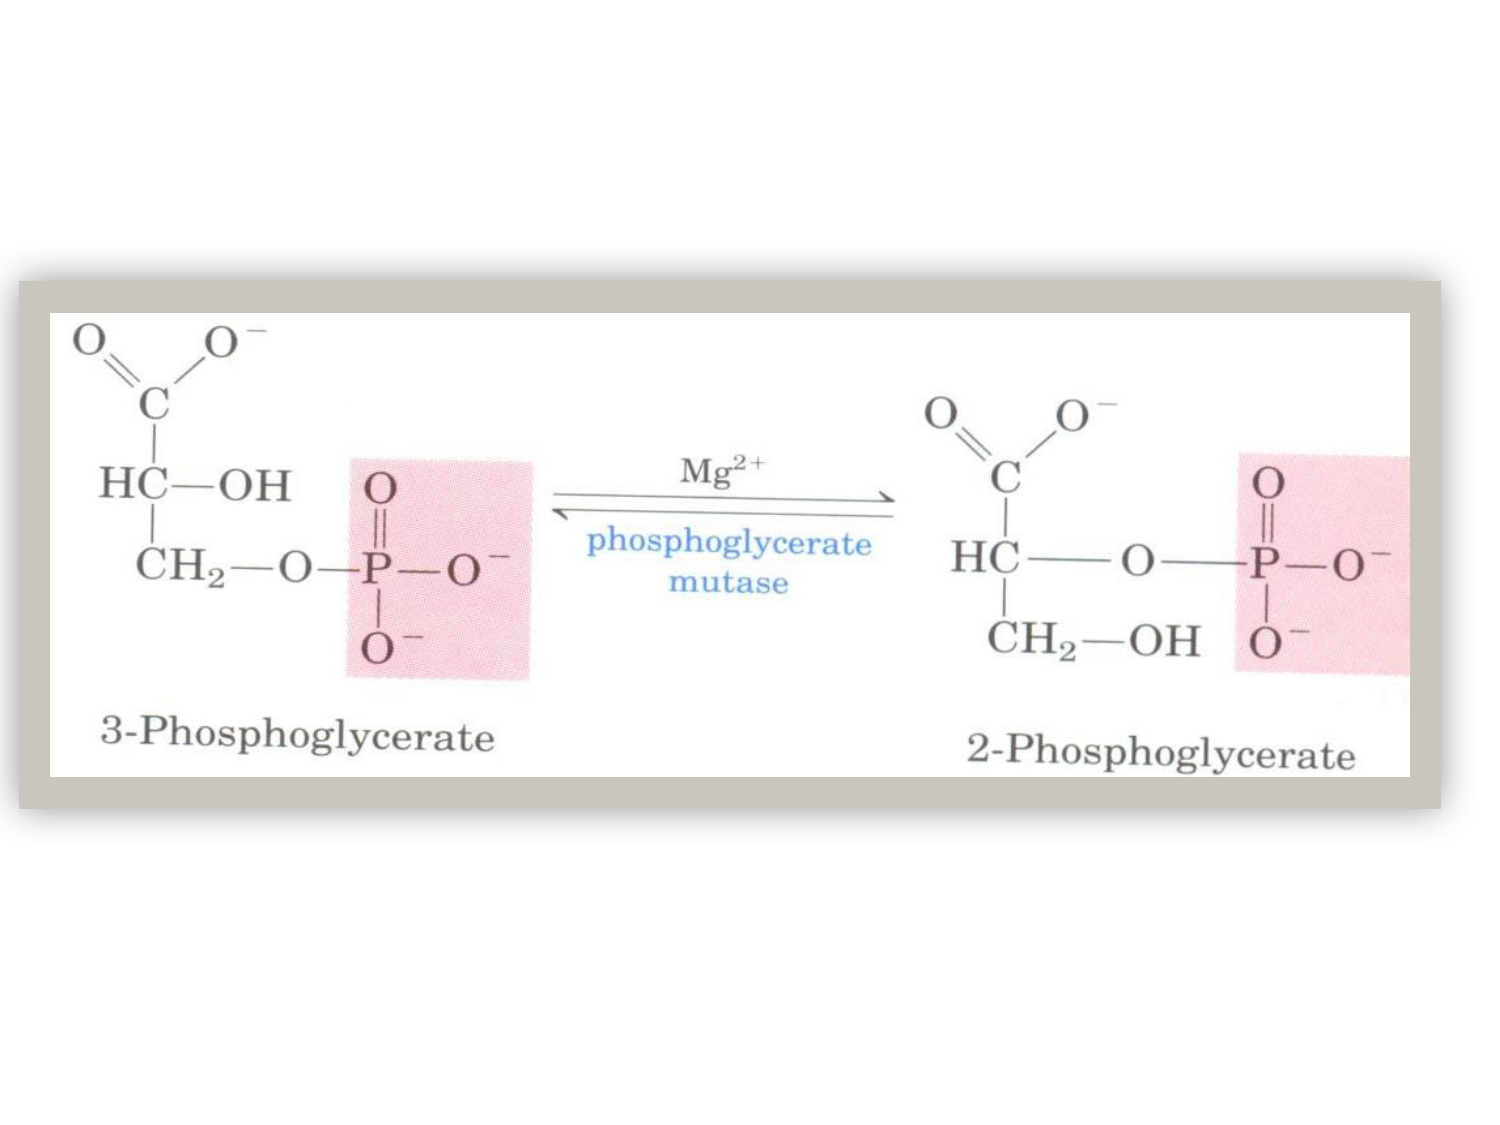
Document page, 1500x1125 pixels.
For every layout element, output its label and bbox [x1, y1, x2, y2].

list [49, 312, 1411, 778]
